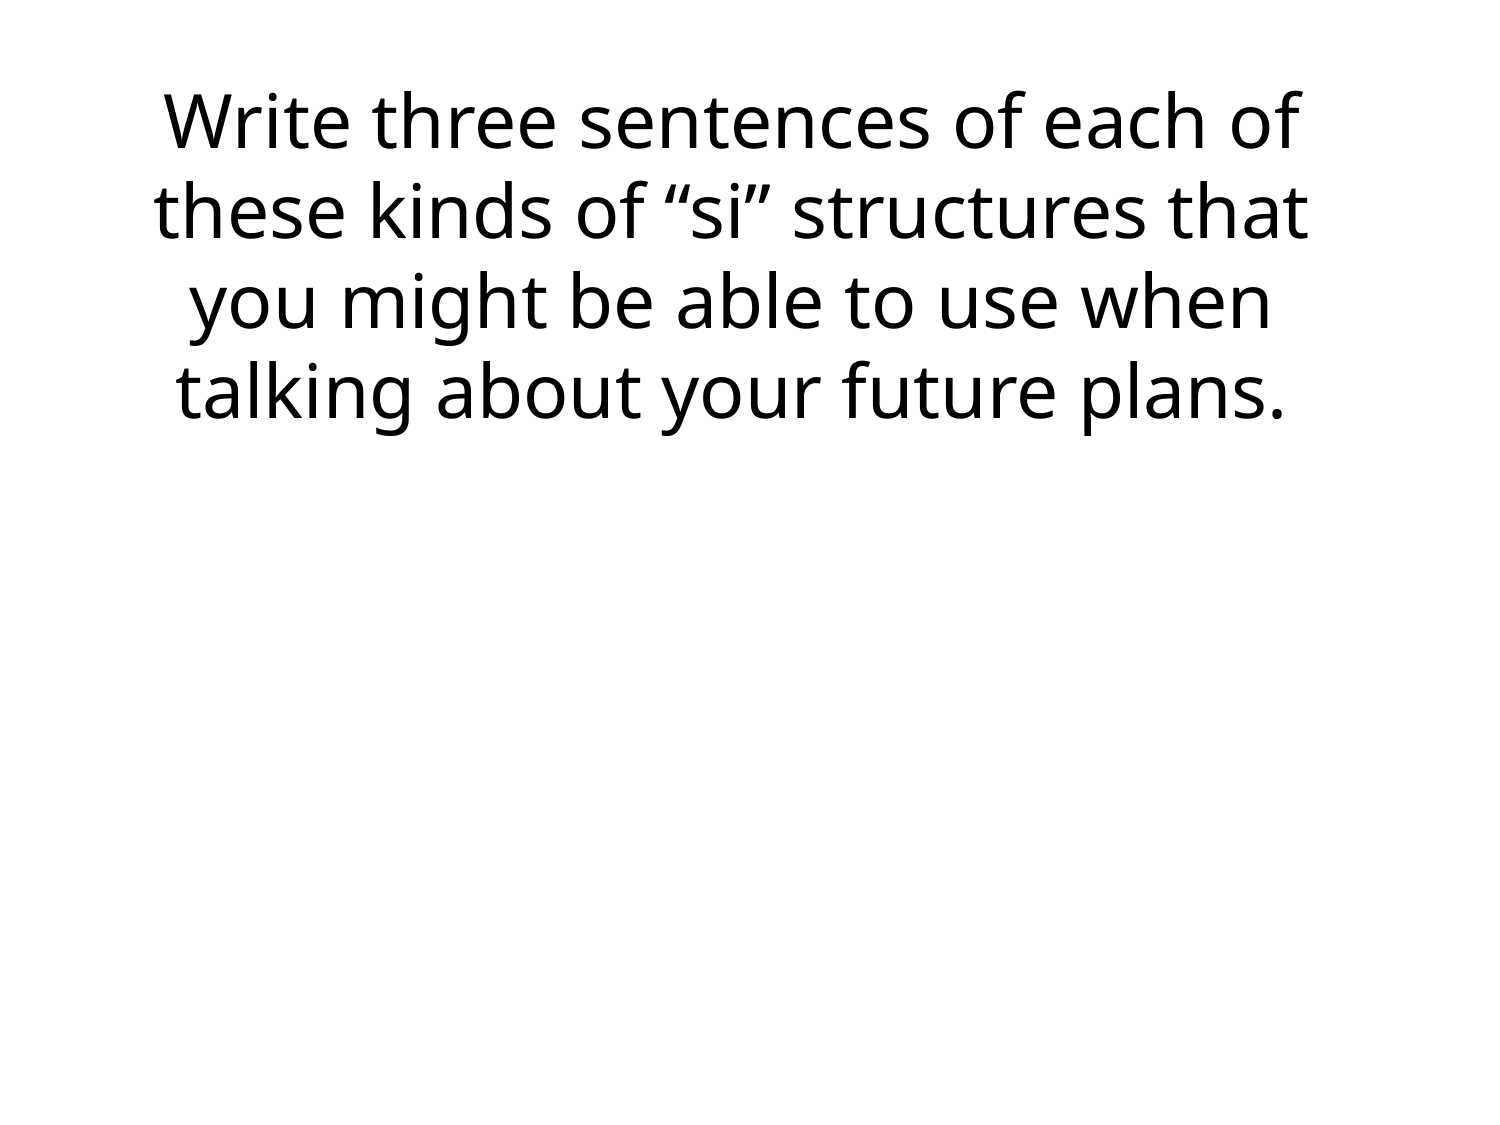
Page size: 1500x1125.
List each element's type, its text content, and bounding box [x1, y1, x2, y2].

text_box Write three sentences of each of these kinds of “si” structures that you might be able to use when talking about your future plans. [76, 66, 1388, 442]
